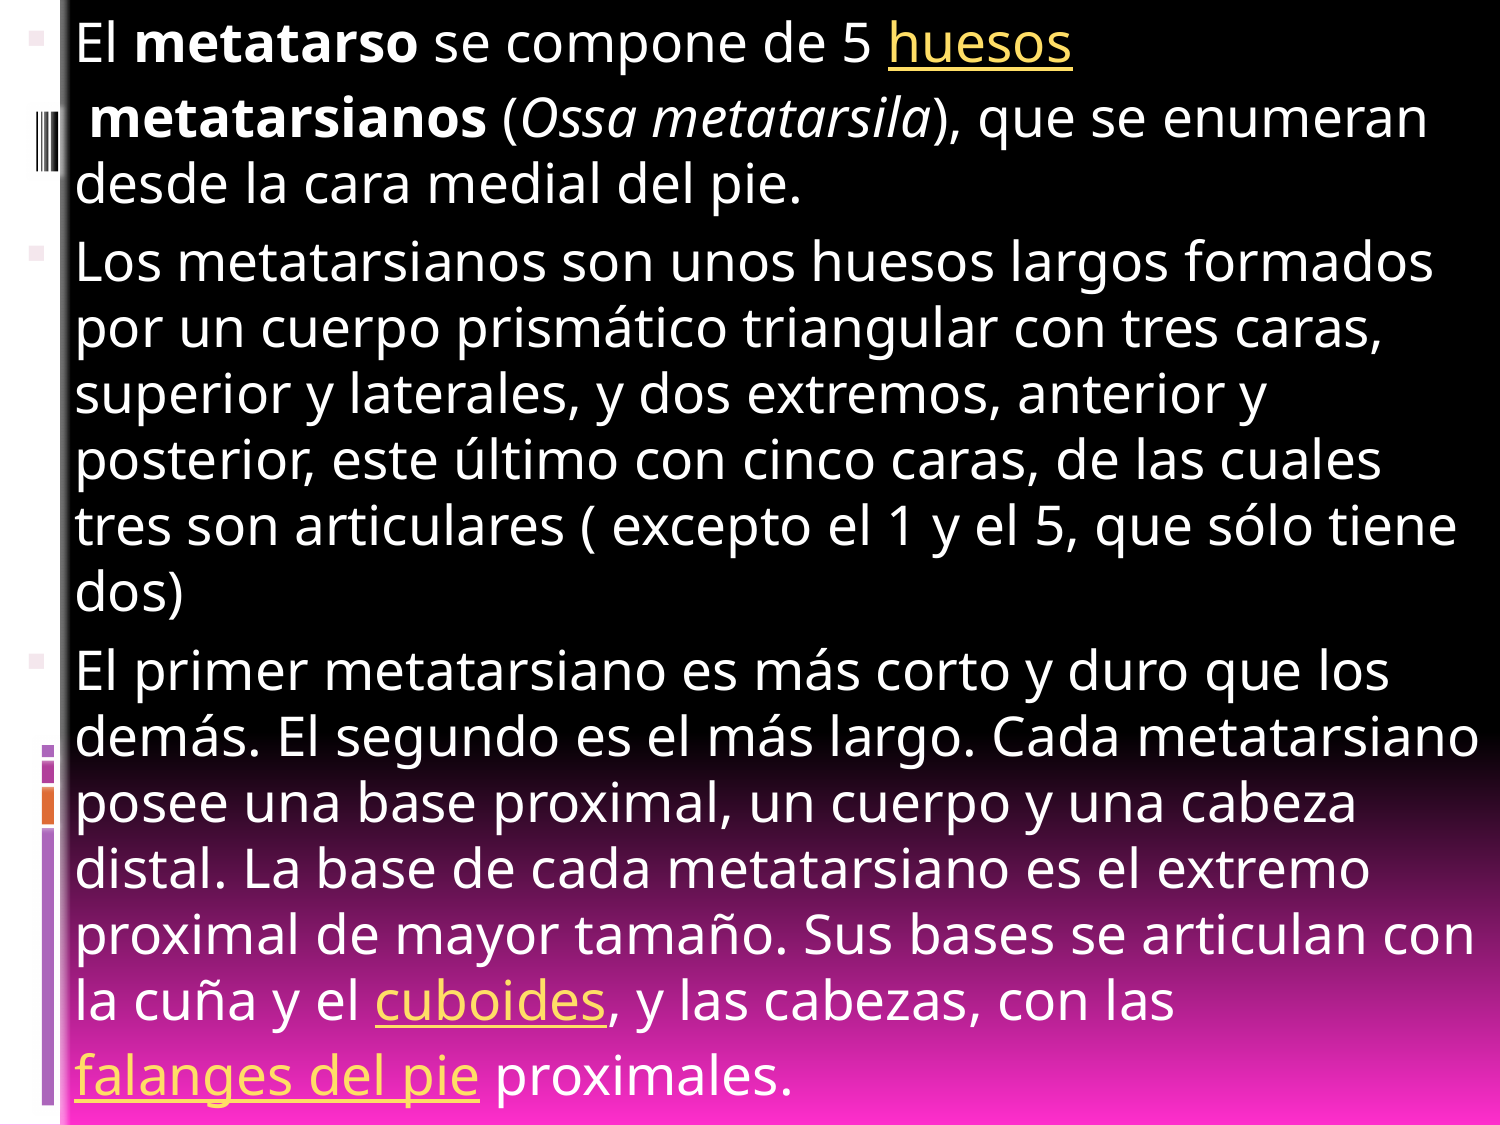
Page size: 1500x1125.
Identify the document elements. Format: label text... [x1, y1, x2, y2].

list El metatarso se compone de 5 huesos metatarsianos (Ossa metatarsila), que se enumeran desde la cara medial del pie. Los metatarsianos son unos huesos largos formados por un cuerpo prismático triangular con tres caras, superior y laterales, y dos extremos, anterior y posterior, este último con cinco caras, de las cuales tres son articulares ( excepto el 1 y el 5, que sólo tiene dos) El primer metatarsiano es más corto y duro que los demás. El segundo es el más largo. Cada metatarsiano posee una base proximal, un cuerpo y una cabeza distal. La base de cada metatarsiano es el extremo proximal de mayor tamaño. Sus bases se articulan con la cuña y el cuboides, y las cabezas, con las falanges del pie proximales. [0, 0, 1500, 1125]
